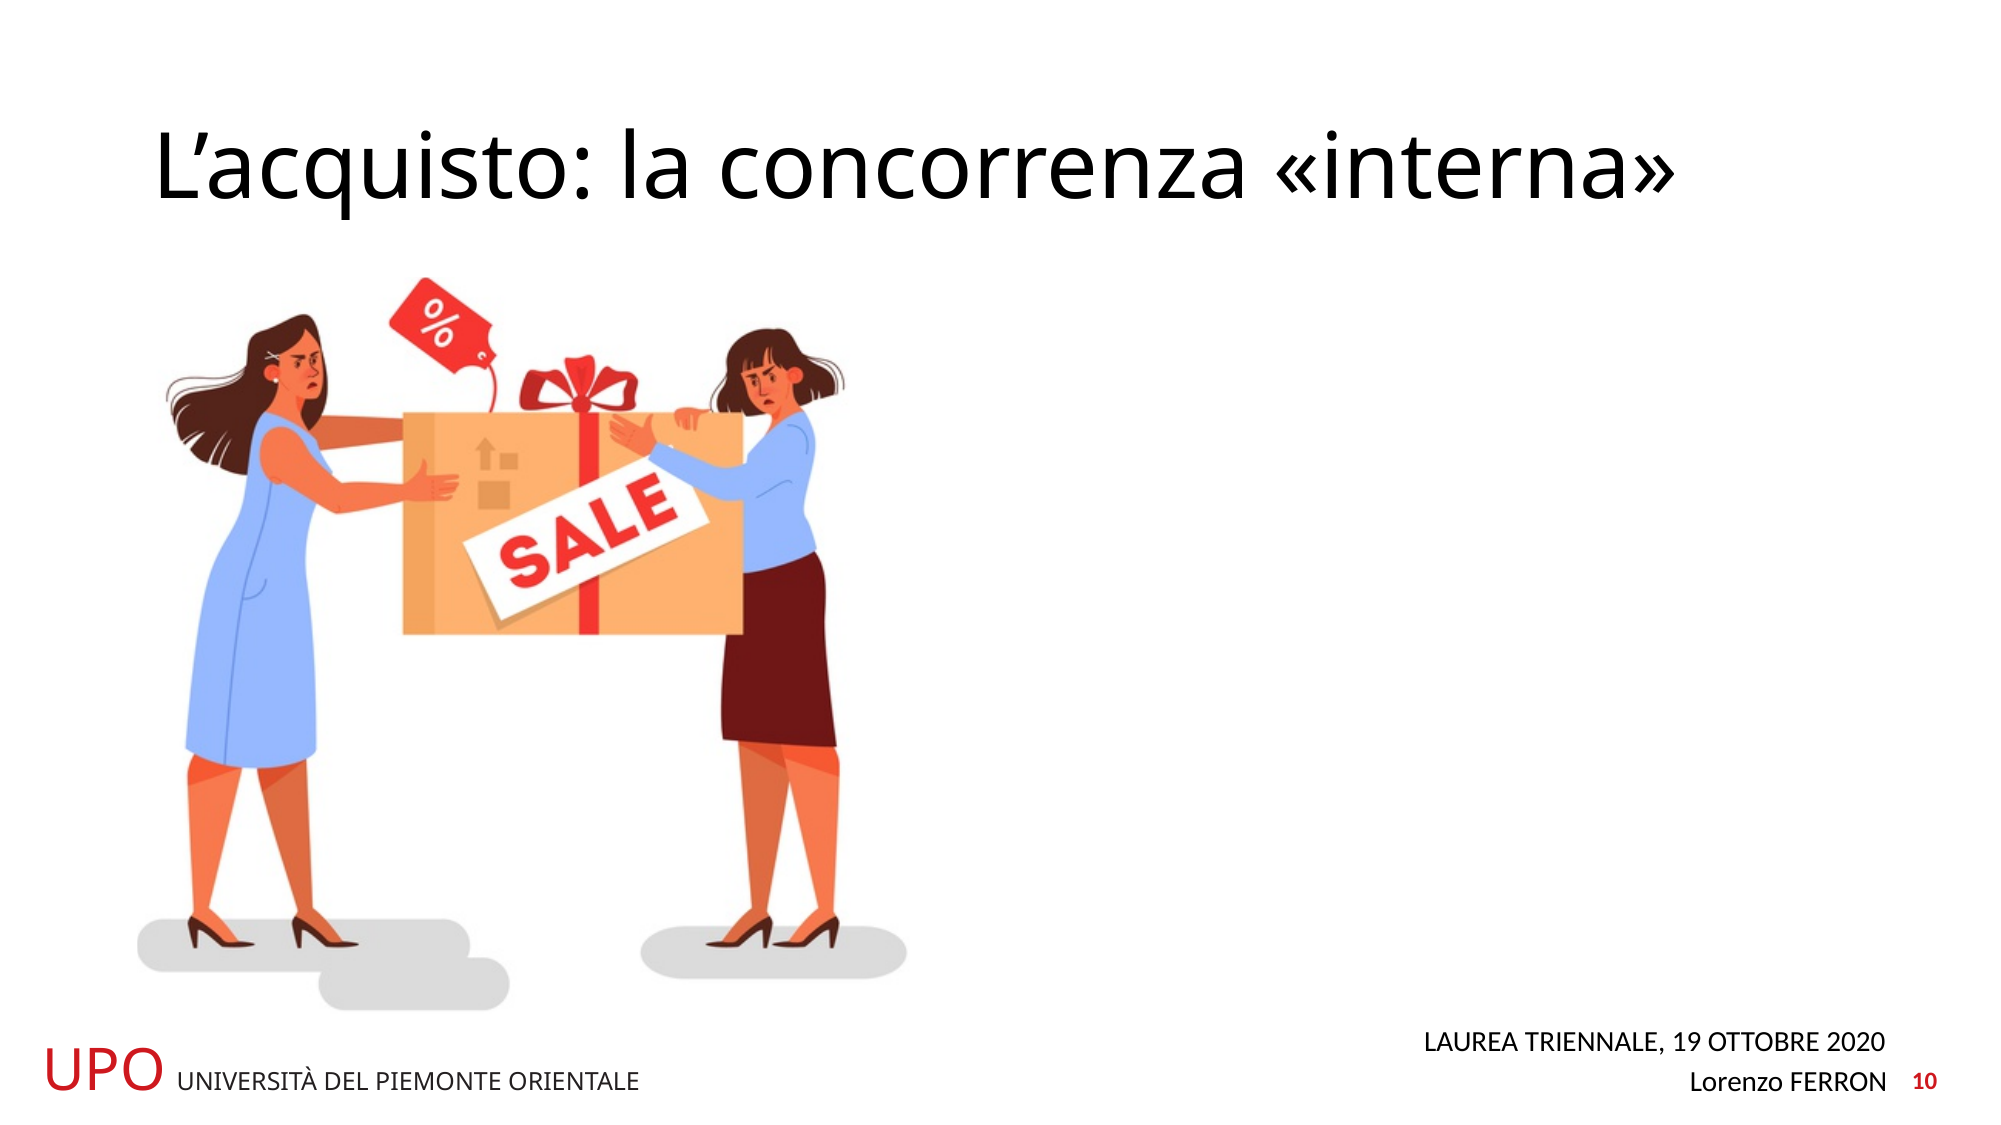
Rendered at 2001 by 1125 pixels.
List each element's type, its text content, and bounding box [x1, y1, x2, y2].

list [137, 277, 910, 1014]
title L’acquisto: la concorrenza «interna» [137, 59, 1863, 278]
slide_number 10 [1896, 1057, 1953, 1103]
